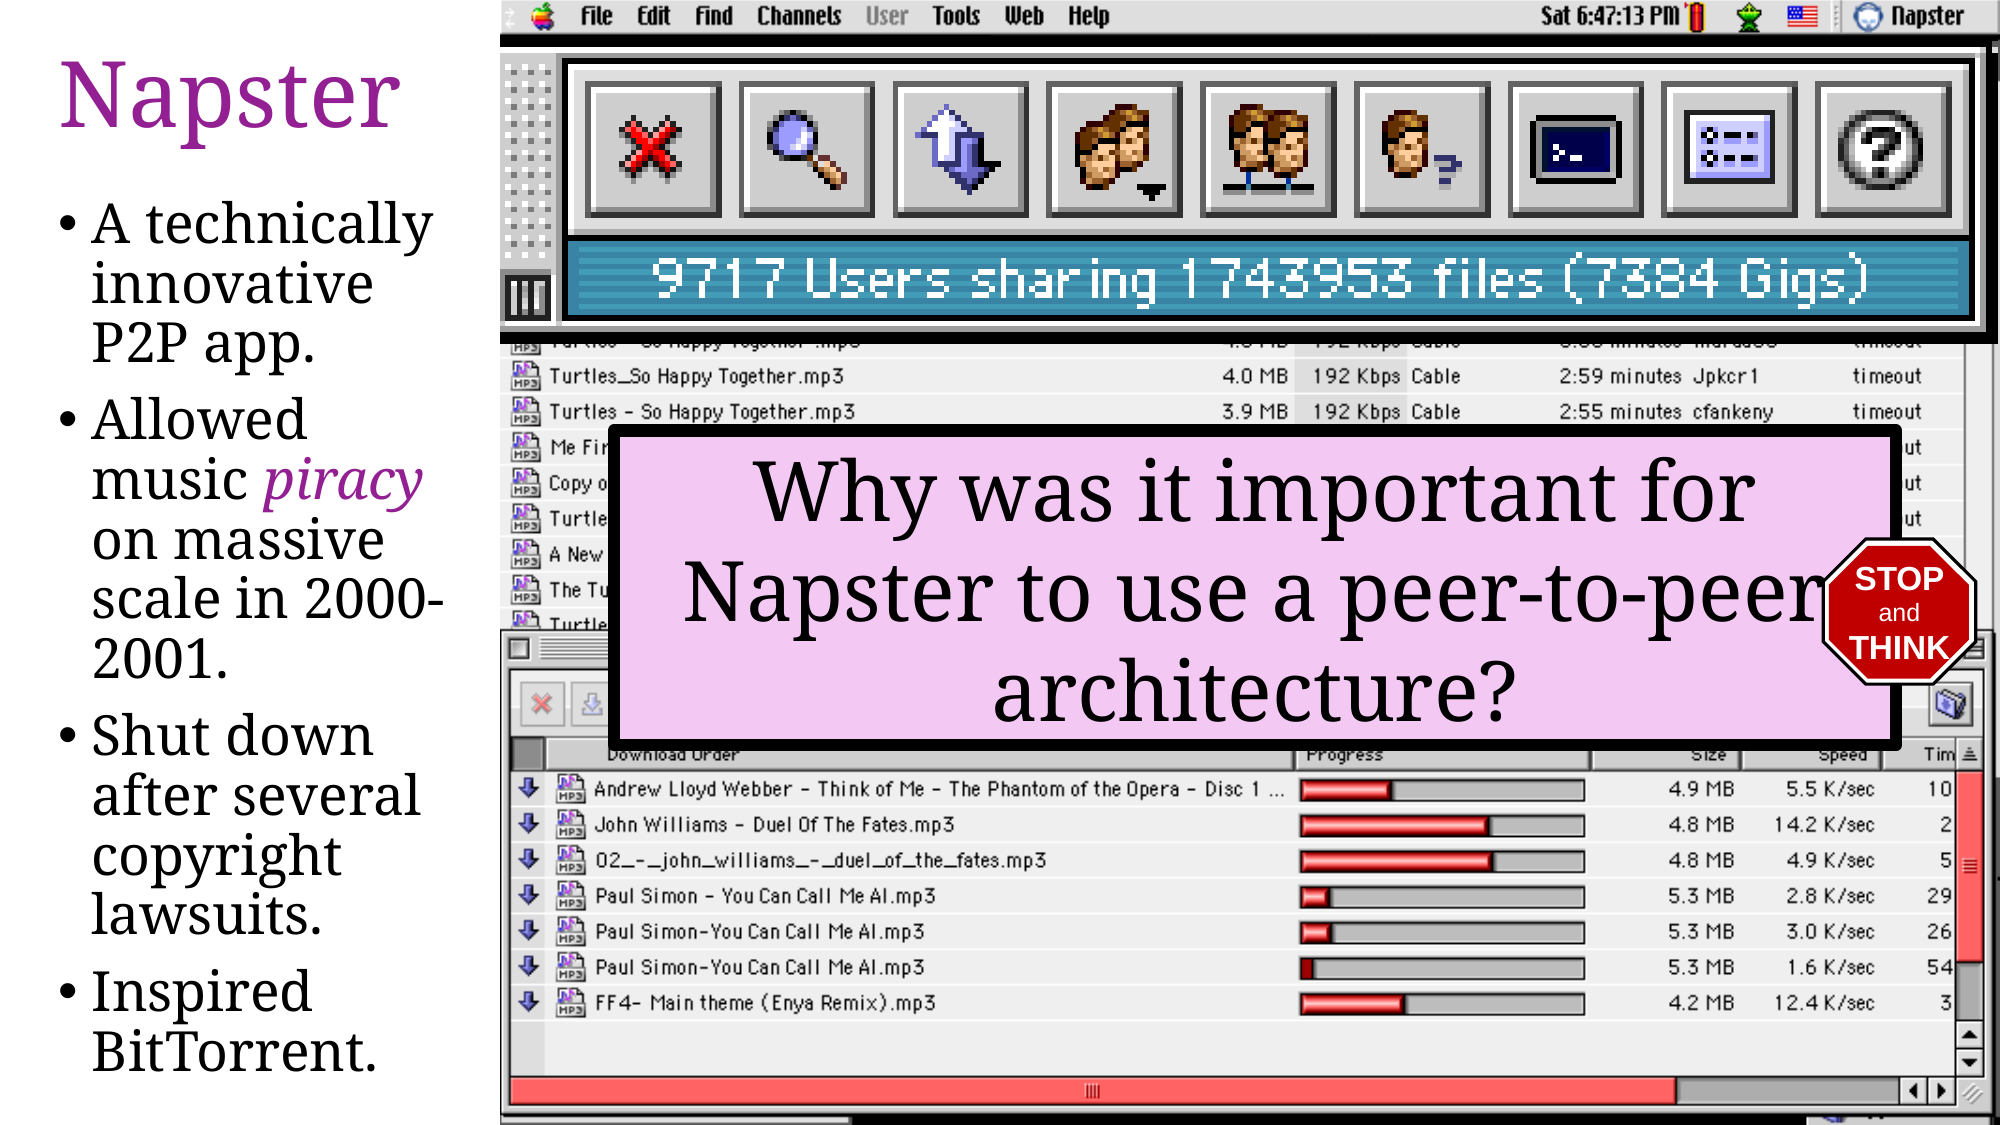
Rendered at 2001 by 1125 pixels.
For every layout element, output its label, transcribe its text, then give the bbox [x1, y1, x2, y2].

title Napster [43, 25, 499, 171]
picture [499, 0, 2000, 1125]
list A technically innovative P2P app. Allowed music piracy on massive scale in 2000-2001. Shut down after several copyright lawsuits. Inspired BitTorrent. [43, 188, 481, 1106]
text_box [1823, 539, 1976, 685]
